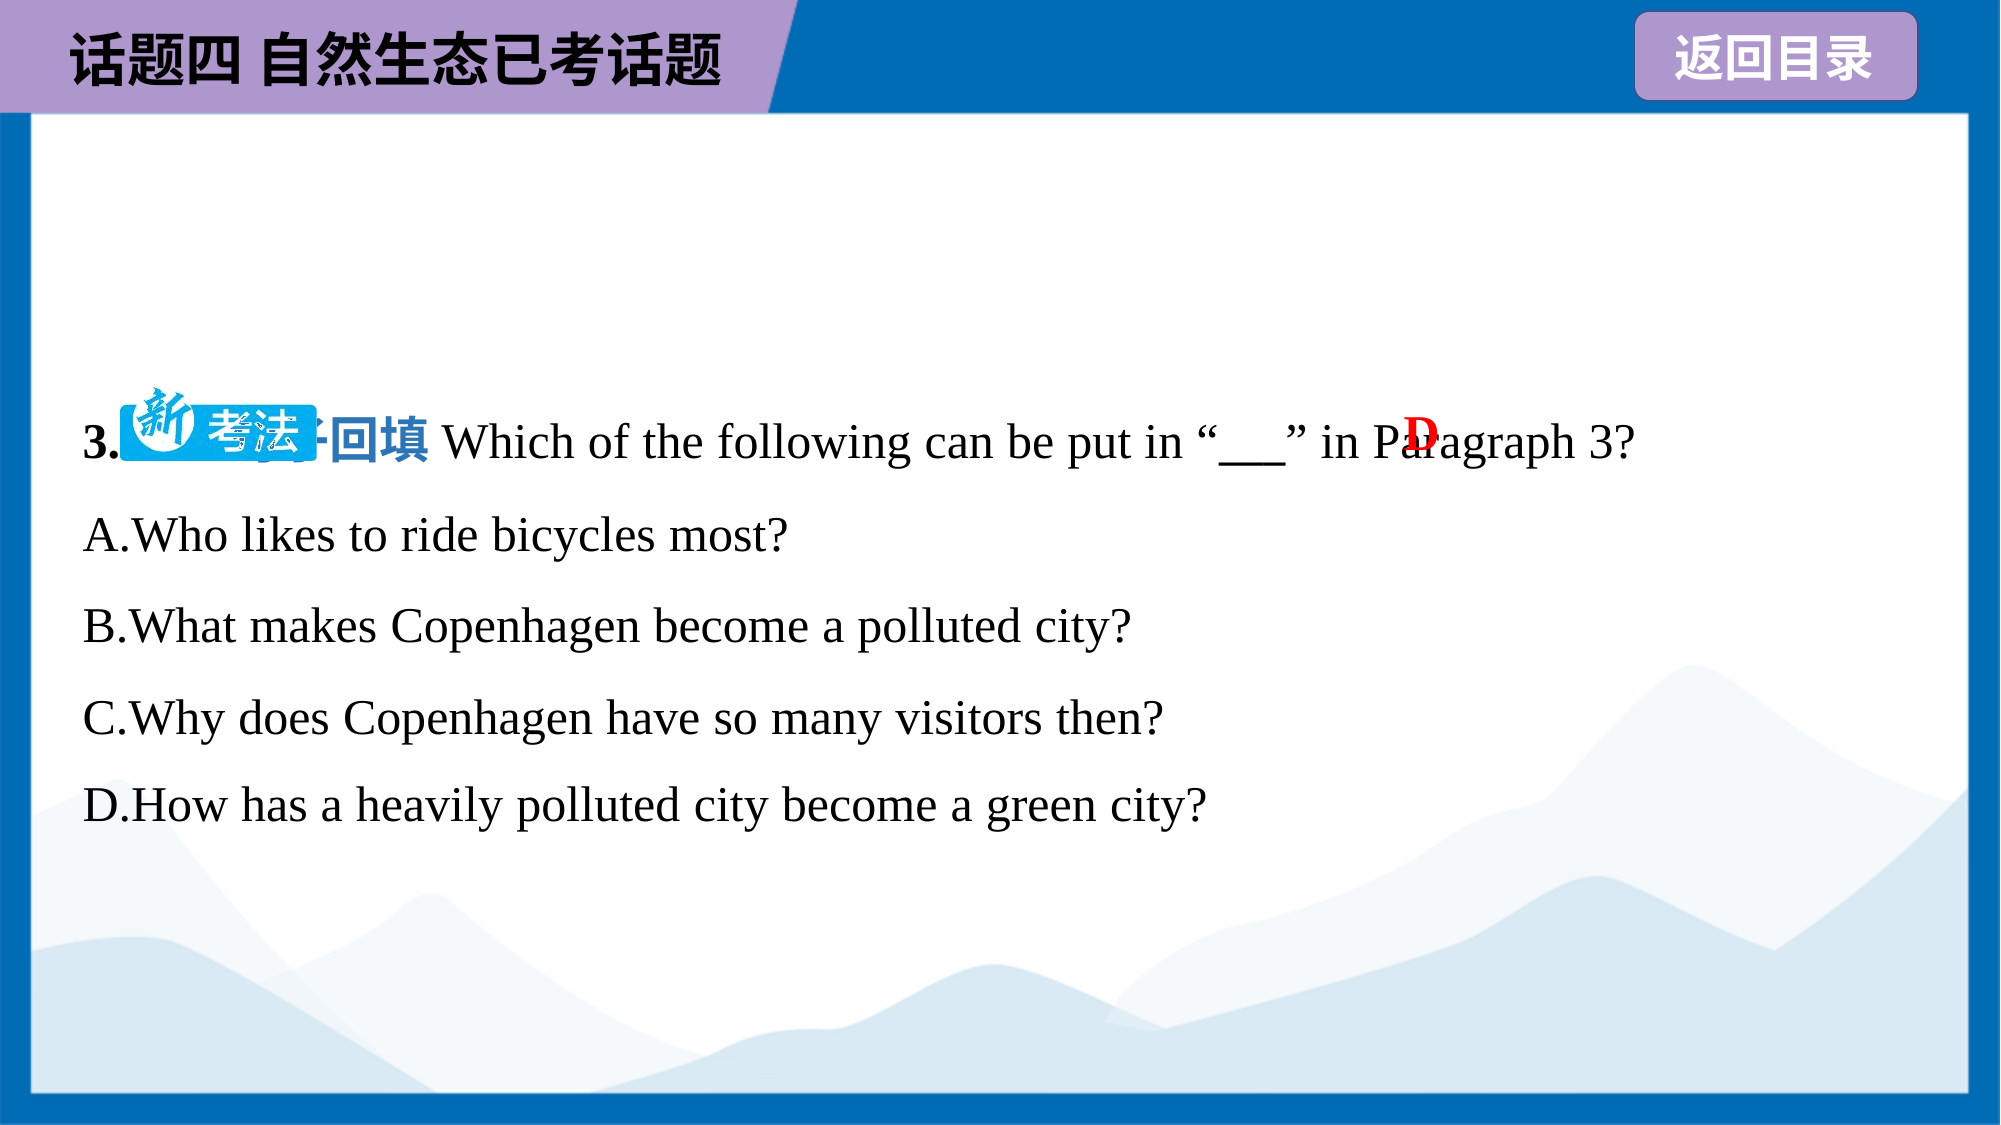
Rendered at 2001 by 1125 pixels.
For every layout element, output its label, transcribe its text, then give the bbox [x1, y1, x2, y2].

text_box D [1385, 372, 1458, 452]
picture [0, 0, 2000, 1125]
text_box 3. 句子回填Which of the following can be put in “___” in Paragraph 3? [82, 380, 1917, 459]
text_box A.Who likes to ride bicycles most? B.What makes Copenhagen become a polluted city? C.Why does Copenhagen have so many visitors then? D.How has a heavily polluted city become a green city? [82, 469, 1917, 823]
